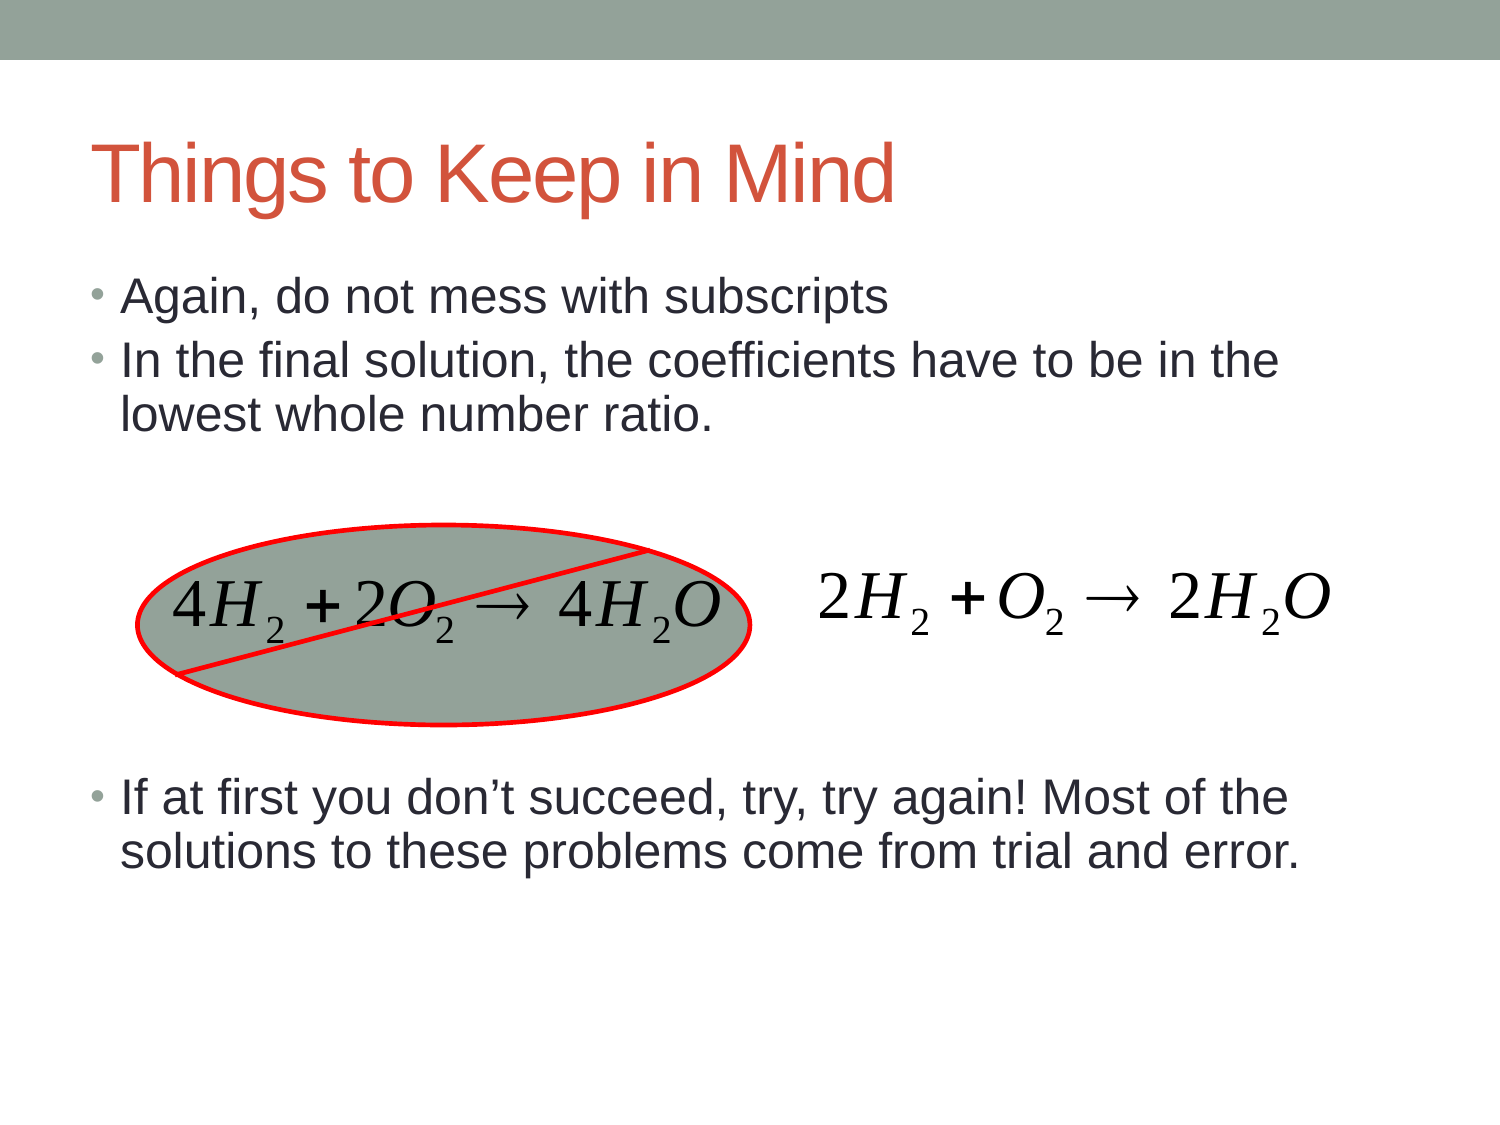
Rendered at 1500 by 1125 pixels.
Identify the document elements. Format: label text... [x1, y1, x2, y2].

title Things to Keep in Mind [75, 87, 1425, 250]
list Again, do not mess with subscripts In the final solution, the coefficients have to be in the lowest whole number ratio. If at first you don’t succeed, try, try again! Most of the solutions to these problems come from trial and error. [75, 262, 1425, 1063]
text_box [806, 549, 1343, 647]
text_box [162, 557, 738, 656]
